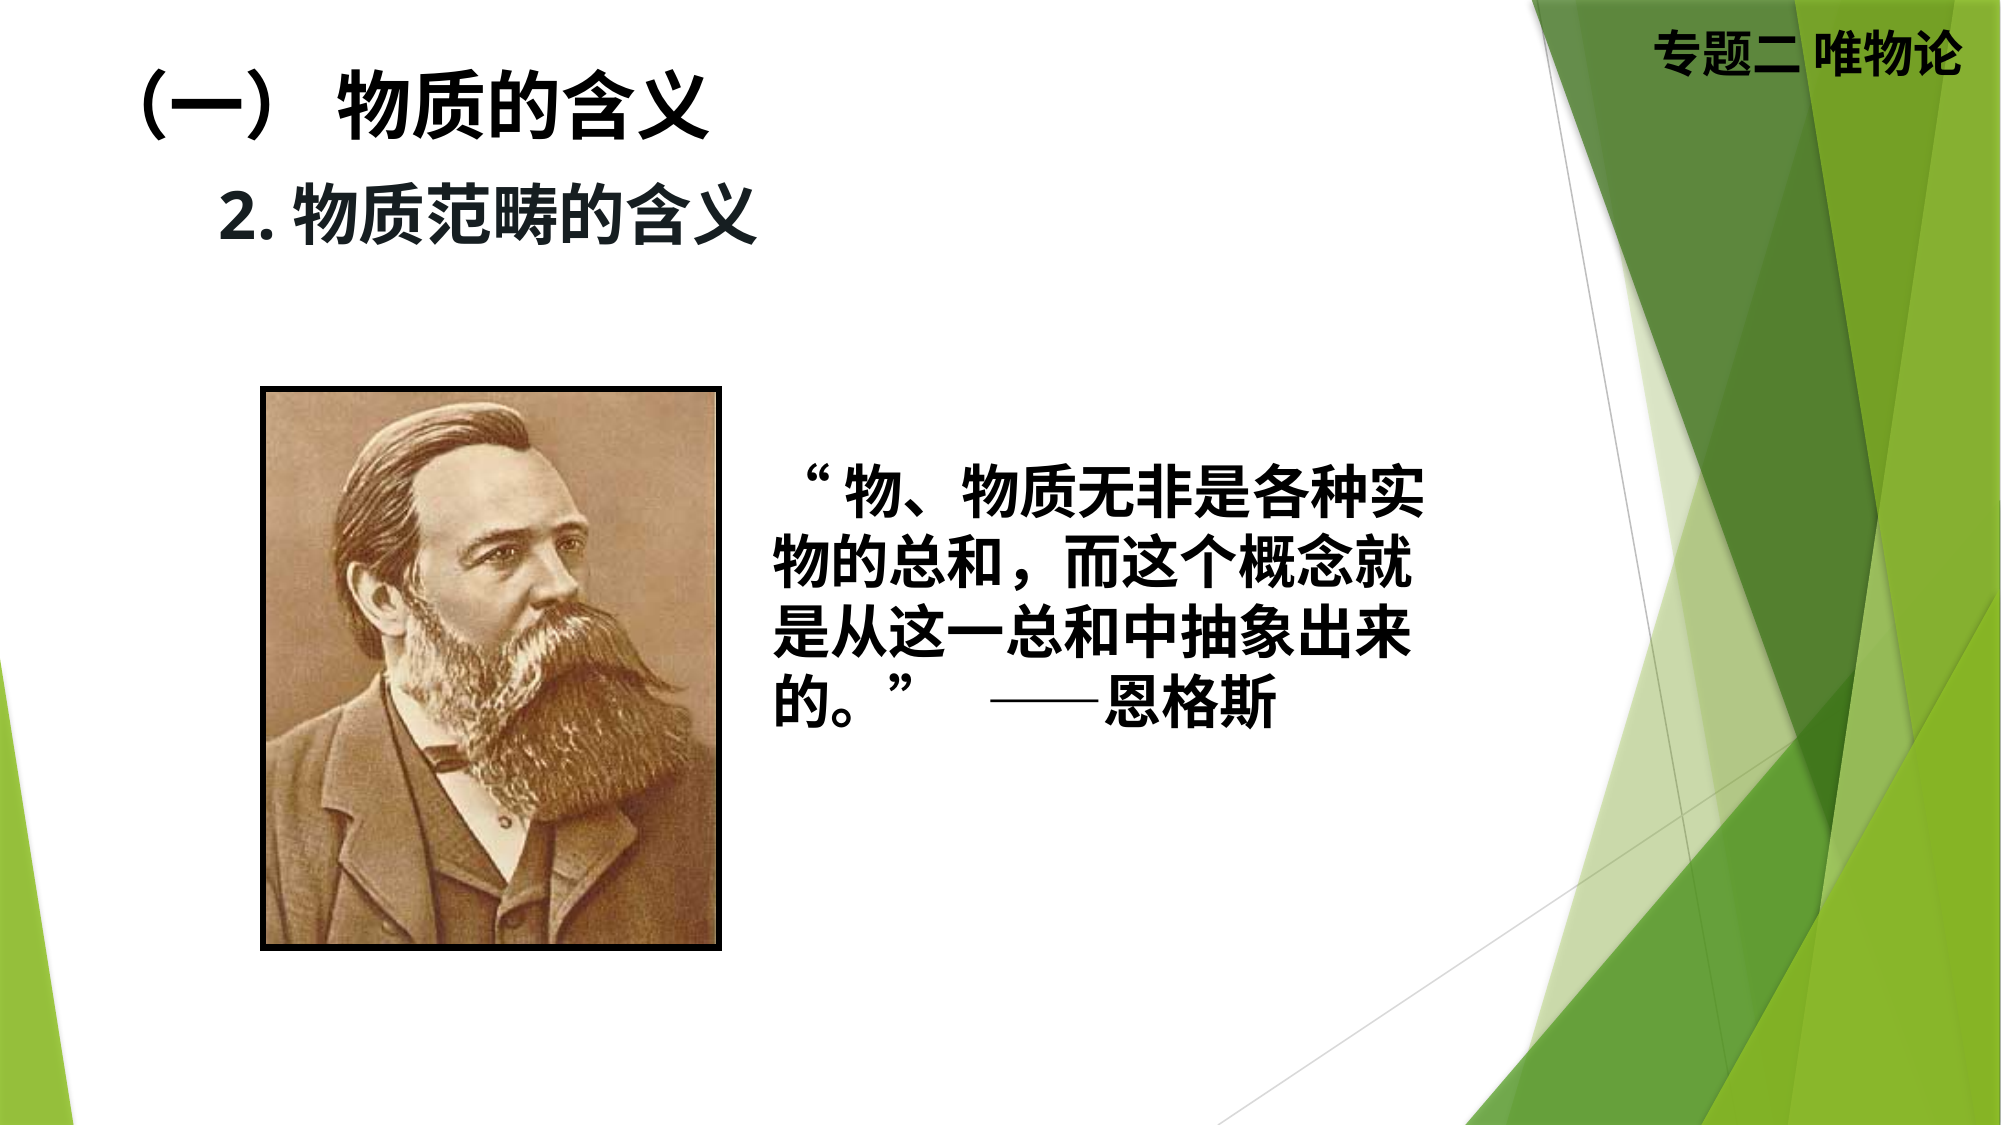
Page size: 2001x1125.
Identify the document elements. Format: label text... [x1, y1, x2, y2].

picture [265, 391, 717, 945]
text_box “物、物质无非是各种实物的总和，而这个概念就是从这一总和中抽象出来的。” ——恩格斯 [757, 448, 1474, 743]
text_box （一） 物质的含义 [79, 50, 1145, 156]
text_box 2.物质范畴的含义 [204, 165, 1167, 261]
